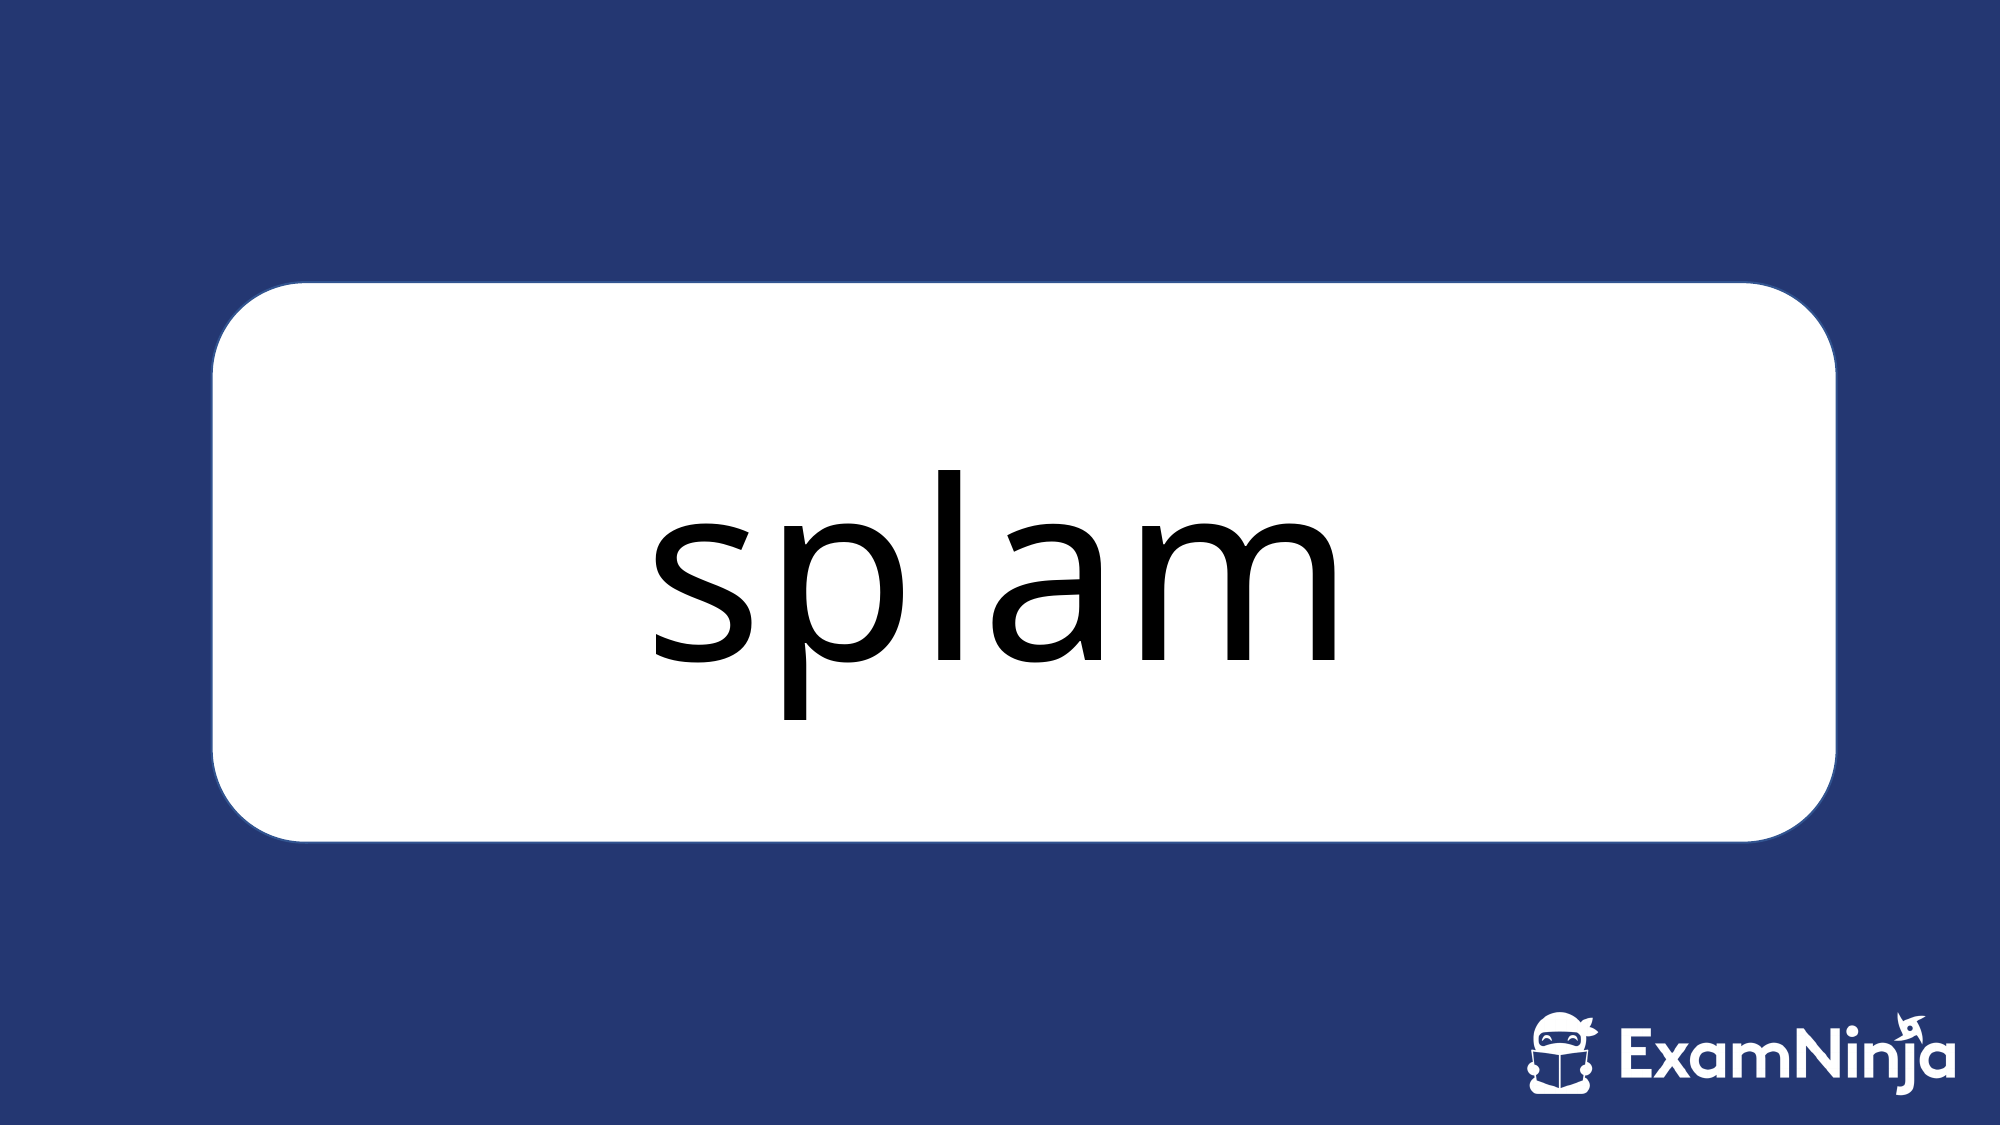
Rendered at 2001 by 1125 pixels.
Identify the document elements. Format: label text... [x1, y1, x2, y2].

text_box [210, 719, 1838, 844]
text_box [210, 281, 1838, 403]
text_box splam [143, 403, 1857, 719]
picture [1501, 1003, 1979, 1102]
